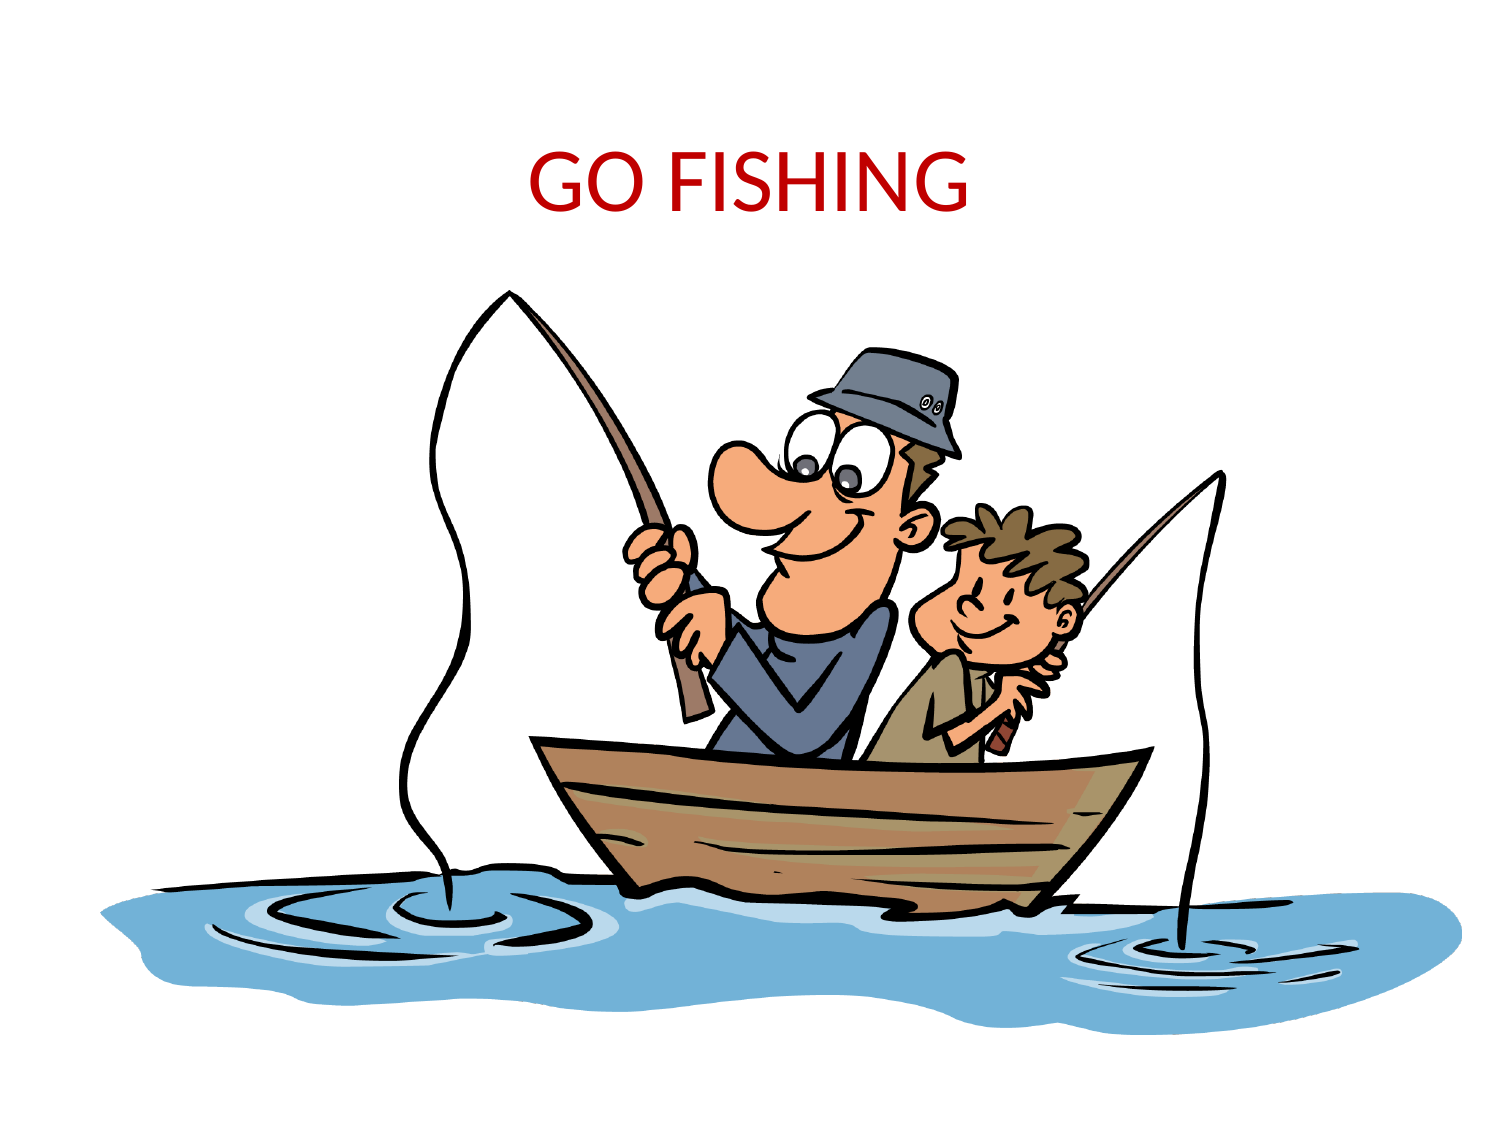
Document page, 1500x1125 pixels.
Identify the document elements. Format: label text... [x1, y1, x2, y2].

picture [100, 290, 1462, 1036]
title GO FISHING [112, 54, 1388, 289]
